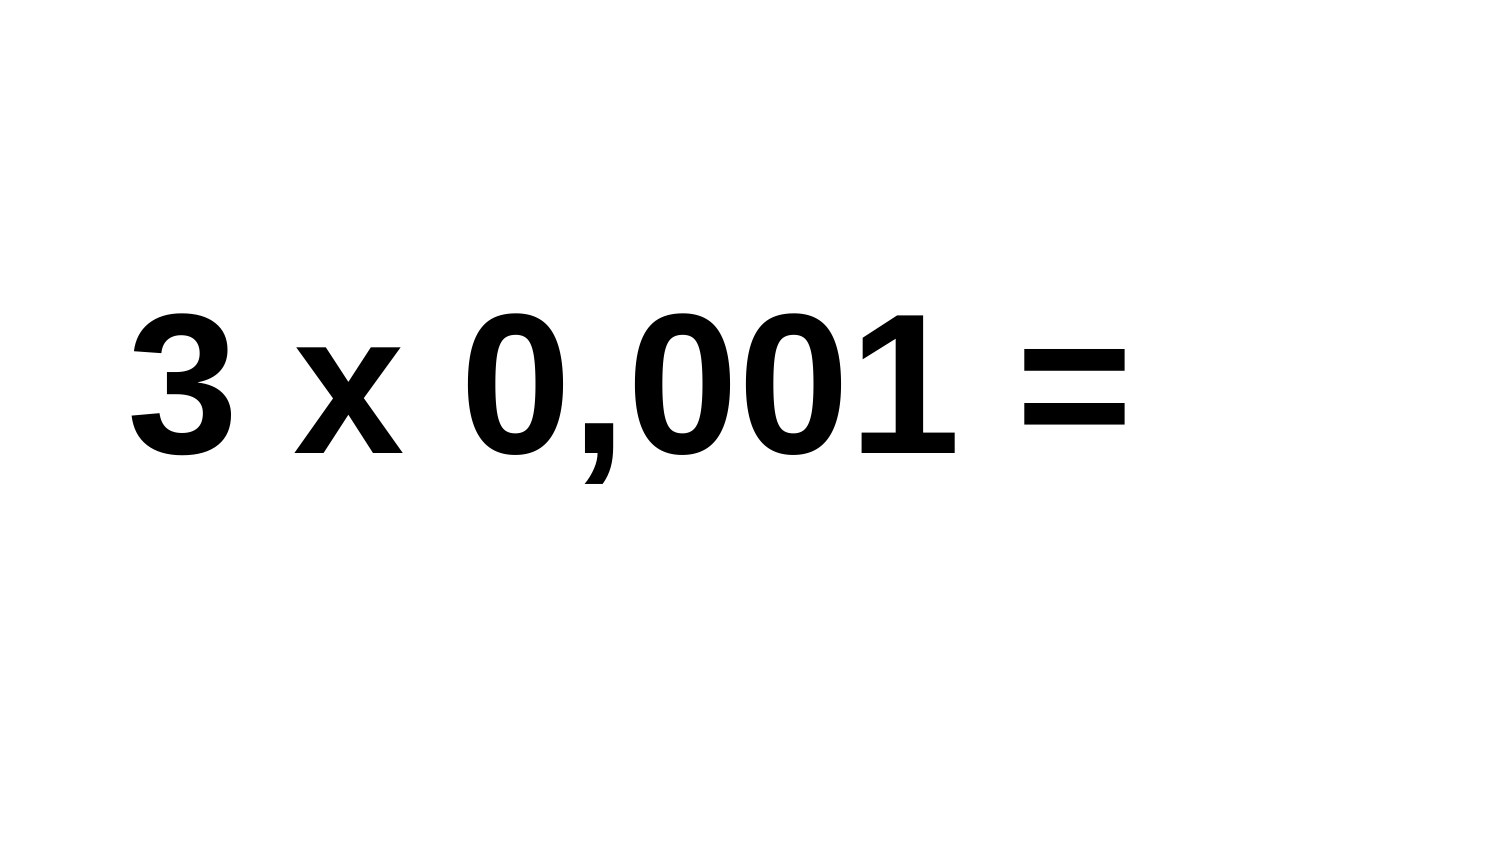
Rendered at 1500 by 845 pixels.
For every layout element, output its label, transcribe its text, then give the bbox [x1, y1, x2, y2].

text_box 3 x 0,001 = [112, 317, 1388, 509]
